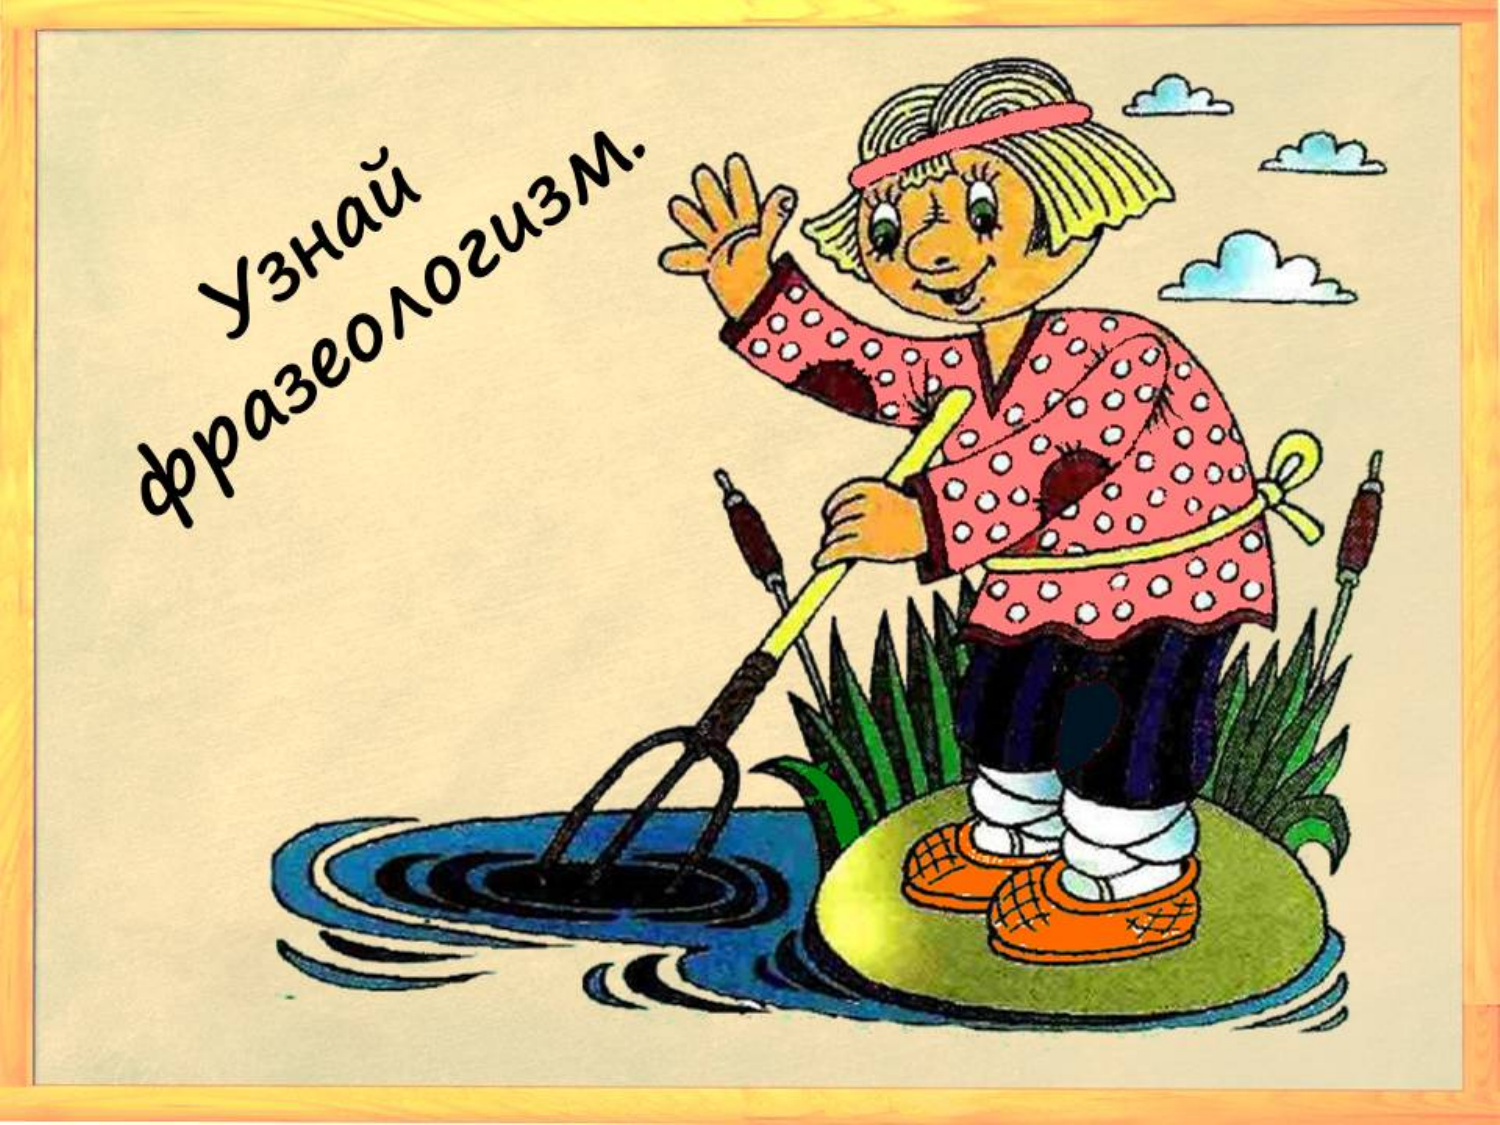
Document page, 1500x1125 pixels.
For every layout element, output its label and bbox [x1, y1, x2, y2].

list [0, 0, 1500, 1125]
